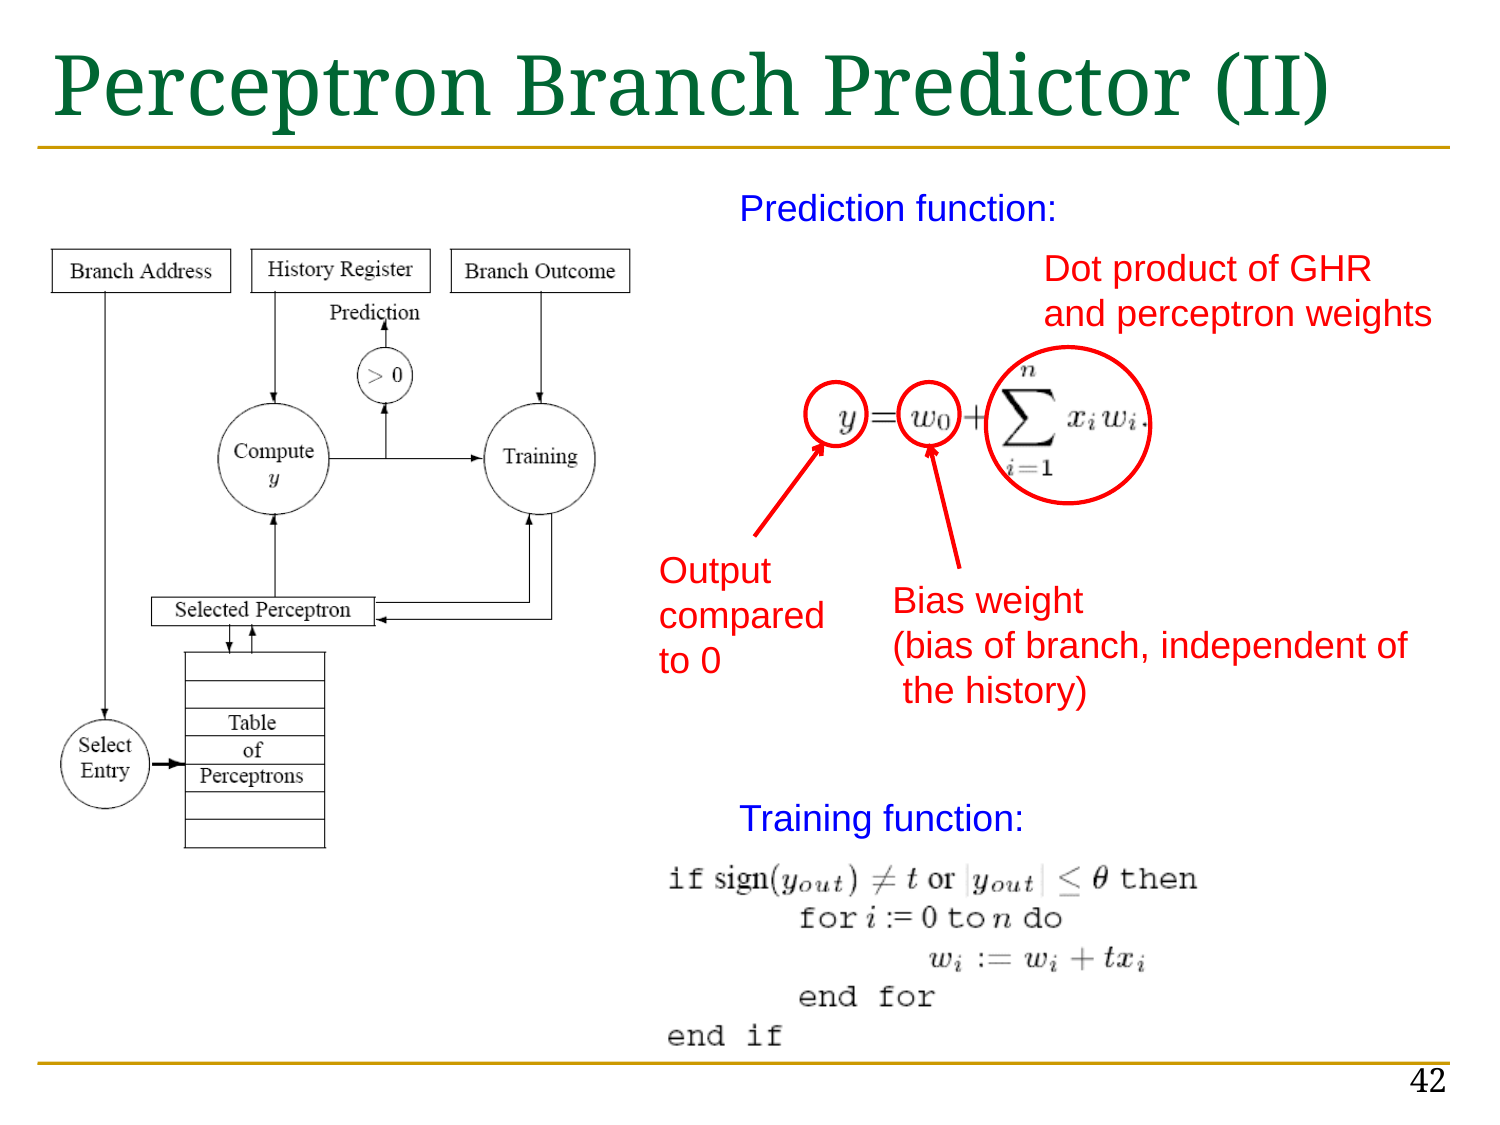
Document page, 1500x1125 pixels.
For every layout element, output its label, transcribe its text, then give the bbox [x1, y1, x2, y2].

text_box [882, 491, 1006, 523]
picture [653, 858, 1206, 1060]
text_box Prediction function: [724, 176, 1073, 236]
text_box Dot product of GHR and perceptron weights [1028, 236, 1448, 342]
slide_number 42 [1111, 1036, 1462, 1112]
text_box Bias weight (bias of branch, independent of the history) [877, 568, 1434, 719]
picture [37, 236, 644, 860]
text_box Output compared to 0 [648, 538, 841, 689]
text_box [741, 453, 837, 525]
title Perceptron Branch Predictor (II) [37, 24, 1450, 200]
text_box Training function: [724, 786, 1040, 847]
text_box [805, 387, 819, 441]
picture [824, 346, 1163, 504]
